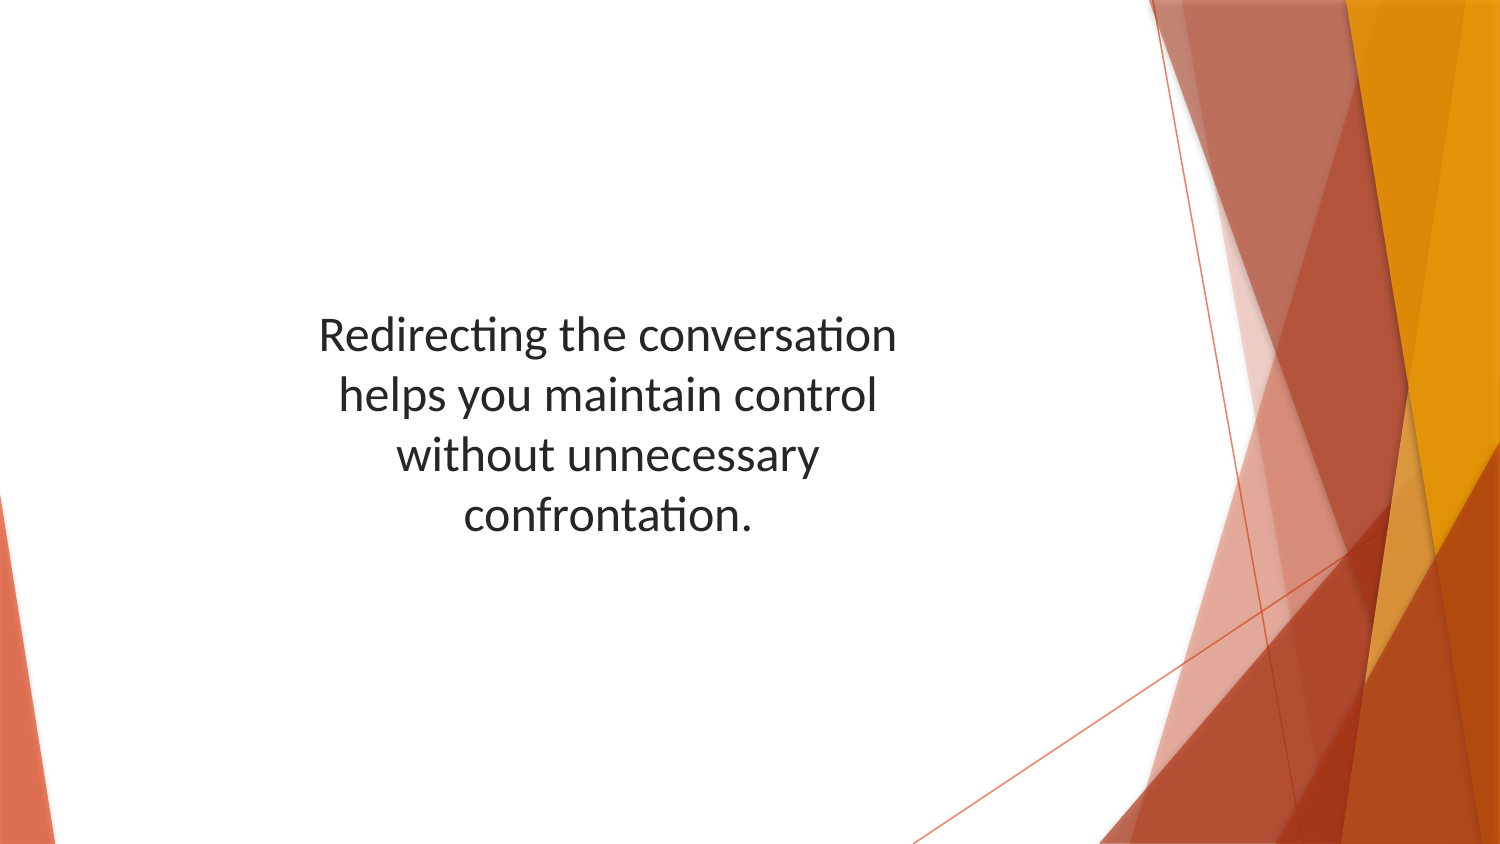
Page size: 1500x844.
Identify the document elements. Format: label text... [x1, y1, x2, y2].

list Redirecting the conversation helps you maintain control without unnecessary confrontation. [265, 114, 951, 729]
